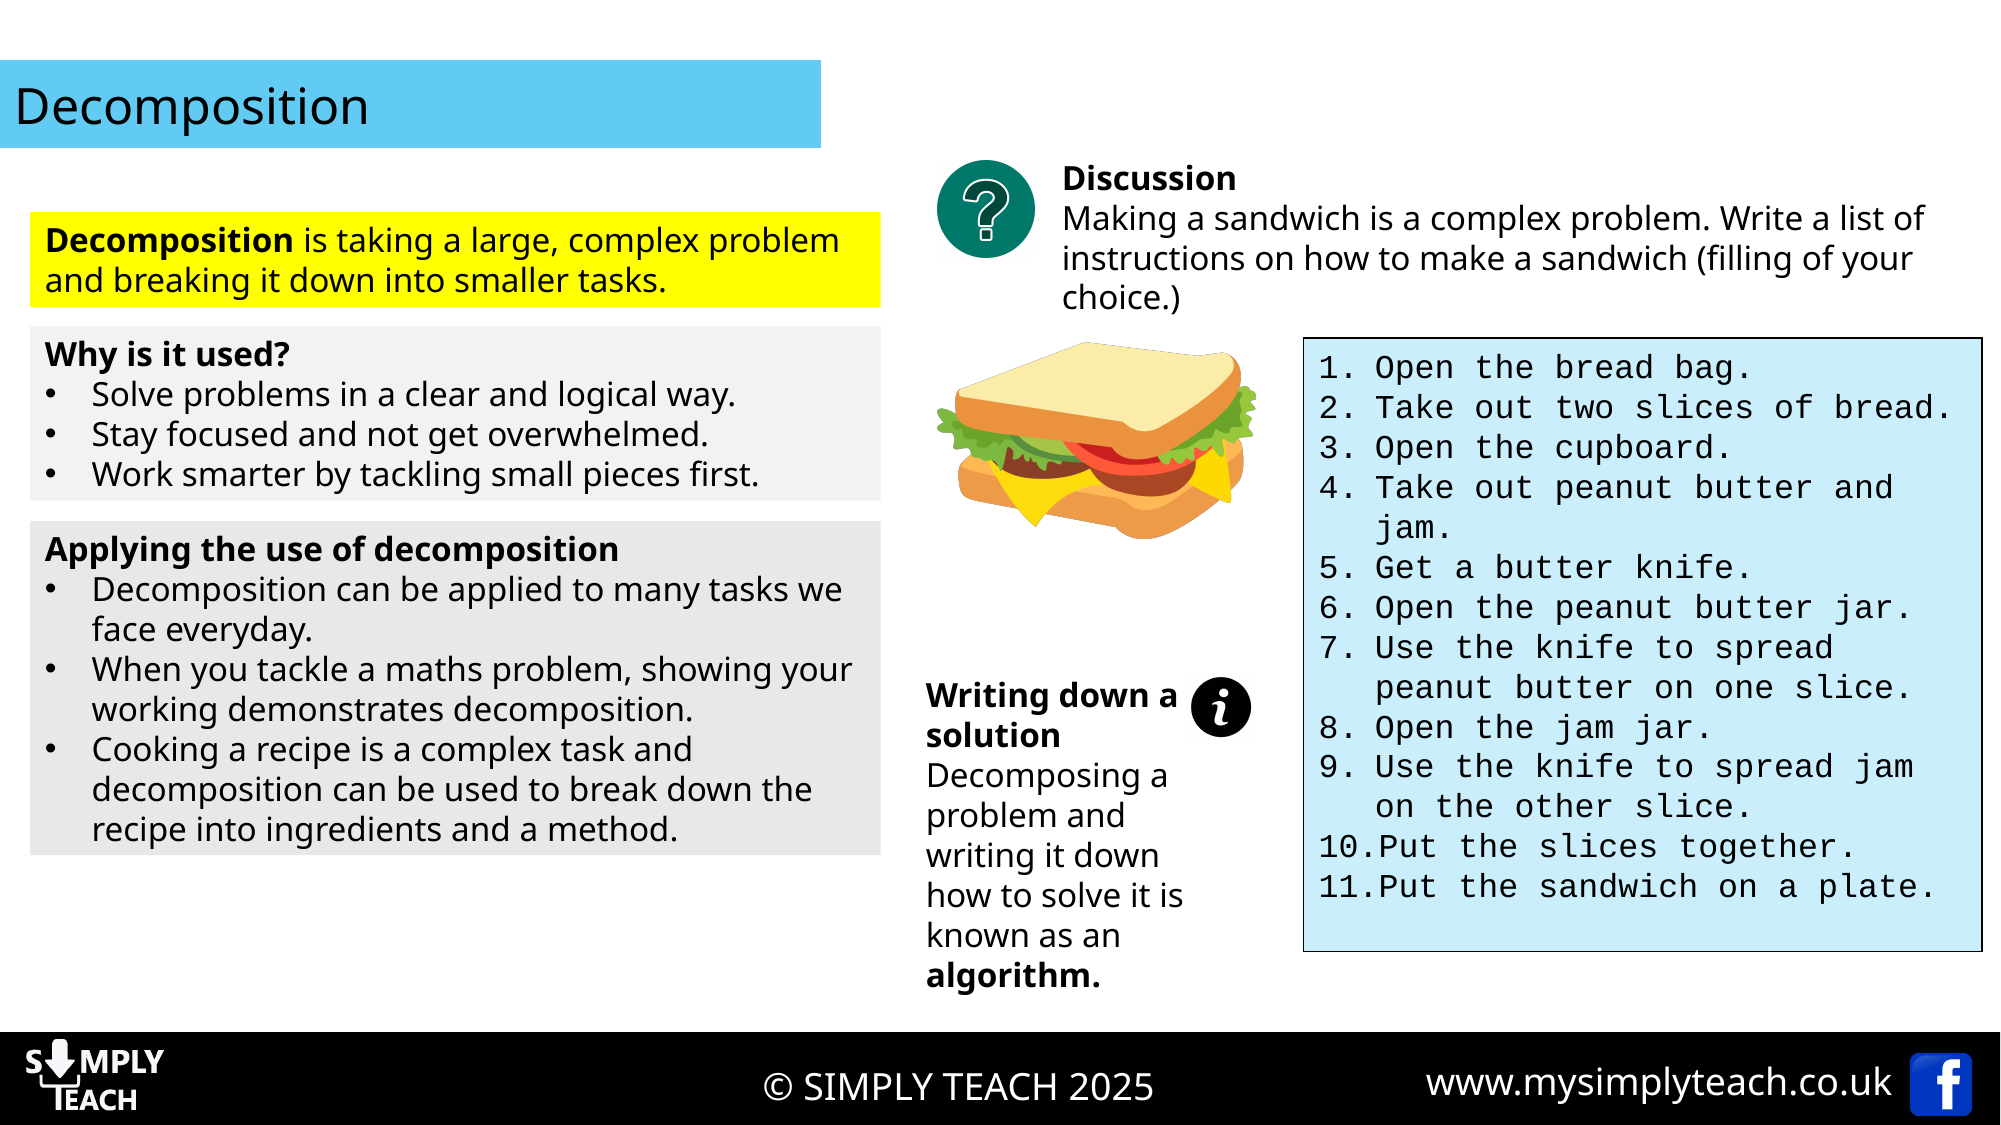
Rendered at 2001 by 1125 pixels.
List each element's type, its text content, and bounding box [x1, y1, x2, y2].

text_box Open the bread bag. Take out two slices of bread. Open the cupboard. Take out peanut butter and jam. Get a butter knife. Open the peanut butter jar. Use the knife to spread peanut butter on one slice. Open the jam jar. Use the knife to spread jam on the other slice. Put the slices together. Put the sandwich on a plate. [1303, 337, 1983, 952]
picture [1188, 673, 1256, 742]
picture [15, 1033, 182, 1122]
text_box Applying the use of decomposition Decomposition can be applied to many tasks we face everyday. When you tackle a maths problem, showing your working demonstrates decomposition. Cooking a recipe is a complex task and decomposition can be used to break down the recipe into ingredients and a method. [30, 521, 881, 856]
text_box Writing down a solution Decomposing a problem and writing it down how to solve it is known as an algorithm. [911, 666, 1248, 1002]
text_box Why is it used? Solve problems in a clear and logical way. Stay focused and not get overwhelmed. Work smarter by tackling small pieces first. [30, 326, 881, 501]
text_box Decomposition is taking a large, complex problem and breaking it down into smaller tasks. [30, 212, 881, 307]
picture [1907, 1050, 1975, 1119]
picture [936, 341, 1257, 540]
picture [936, 159, 1035, 258]
text_box Decomposition [0, 60, 821, 148]
text_box Discussion Making a sandwich is a complex problem. Write a list of instructions on how to make a sandwich (filling of your choice.) [1047, 149, 2000, 324]
